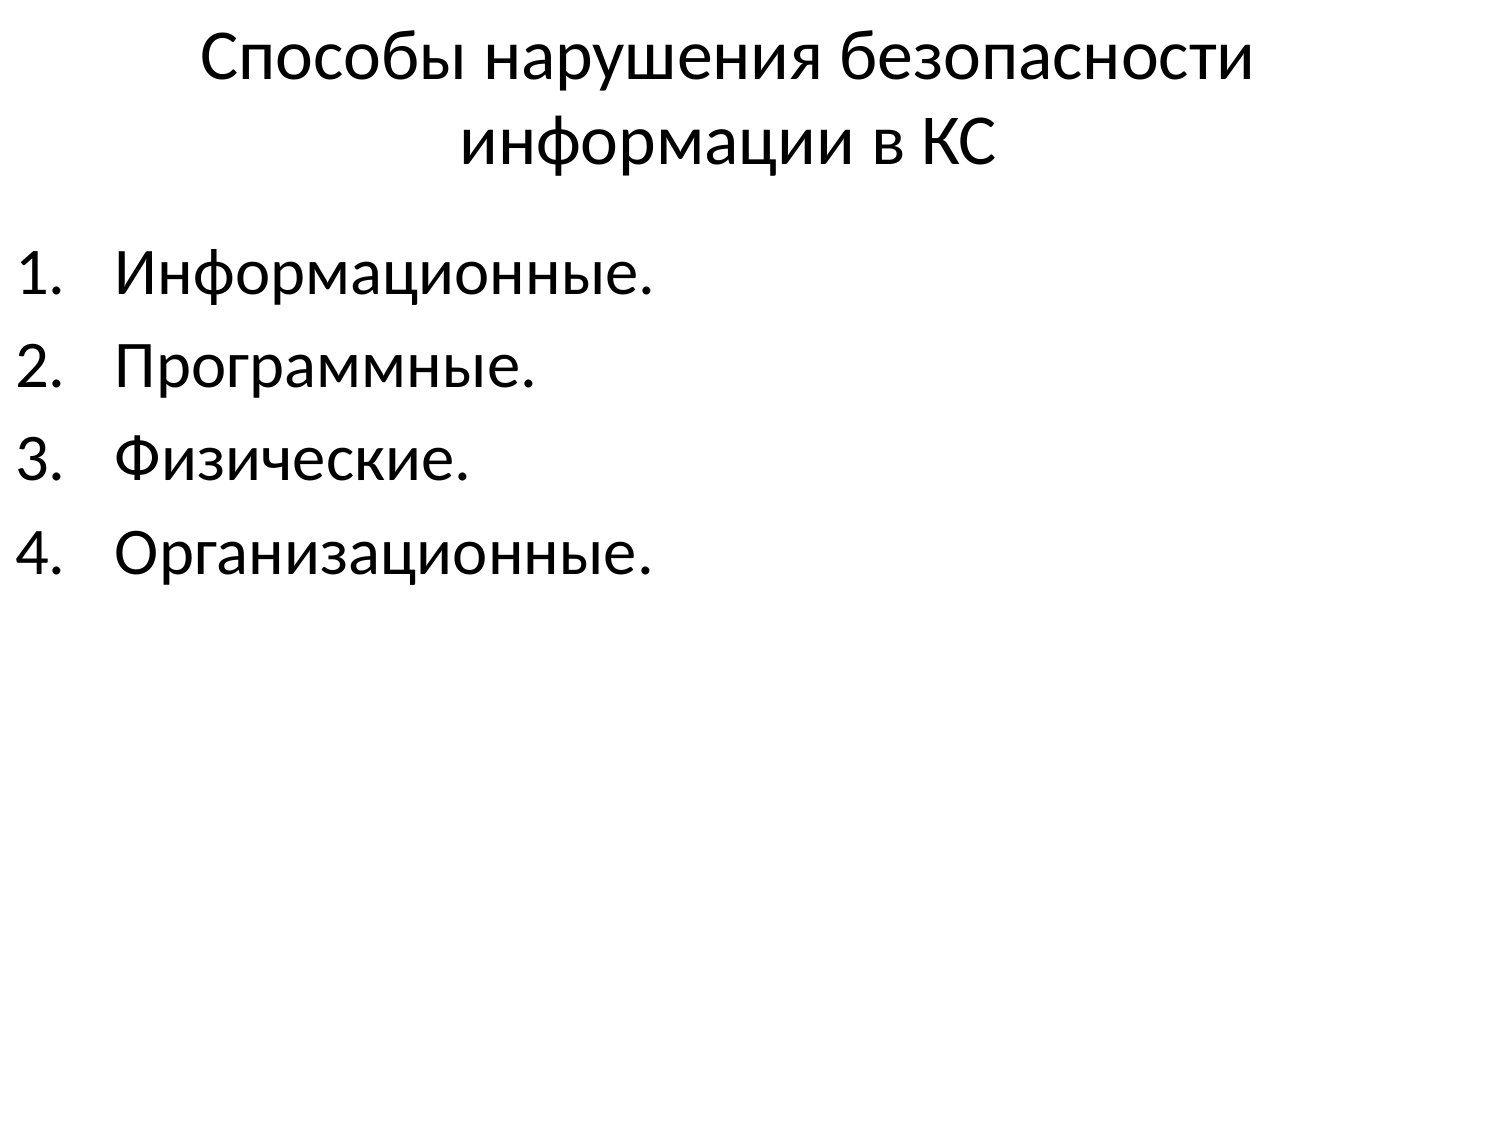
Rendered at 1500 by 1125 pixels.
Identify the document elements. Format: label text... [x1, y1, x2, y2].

list Информационные. Программные. Физические. Организационные. [0, 220, 1500, 1094]
title Способы нарушения безопасности информации в КС [53, 0, 1404, 187]
